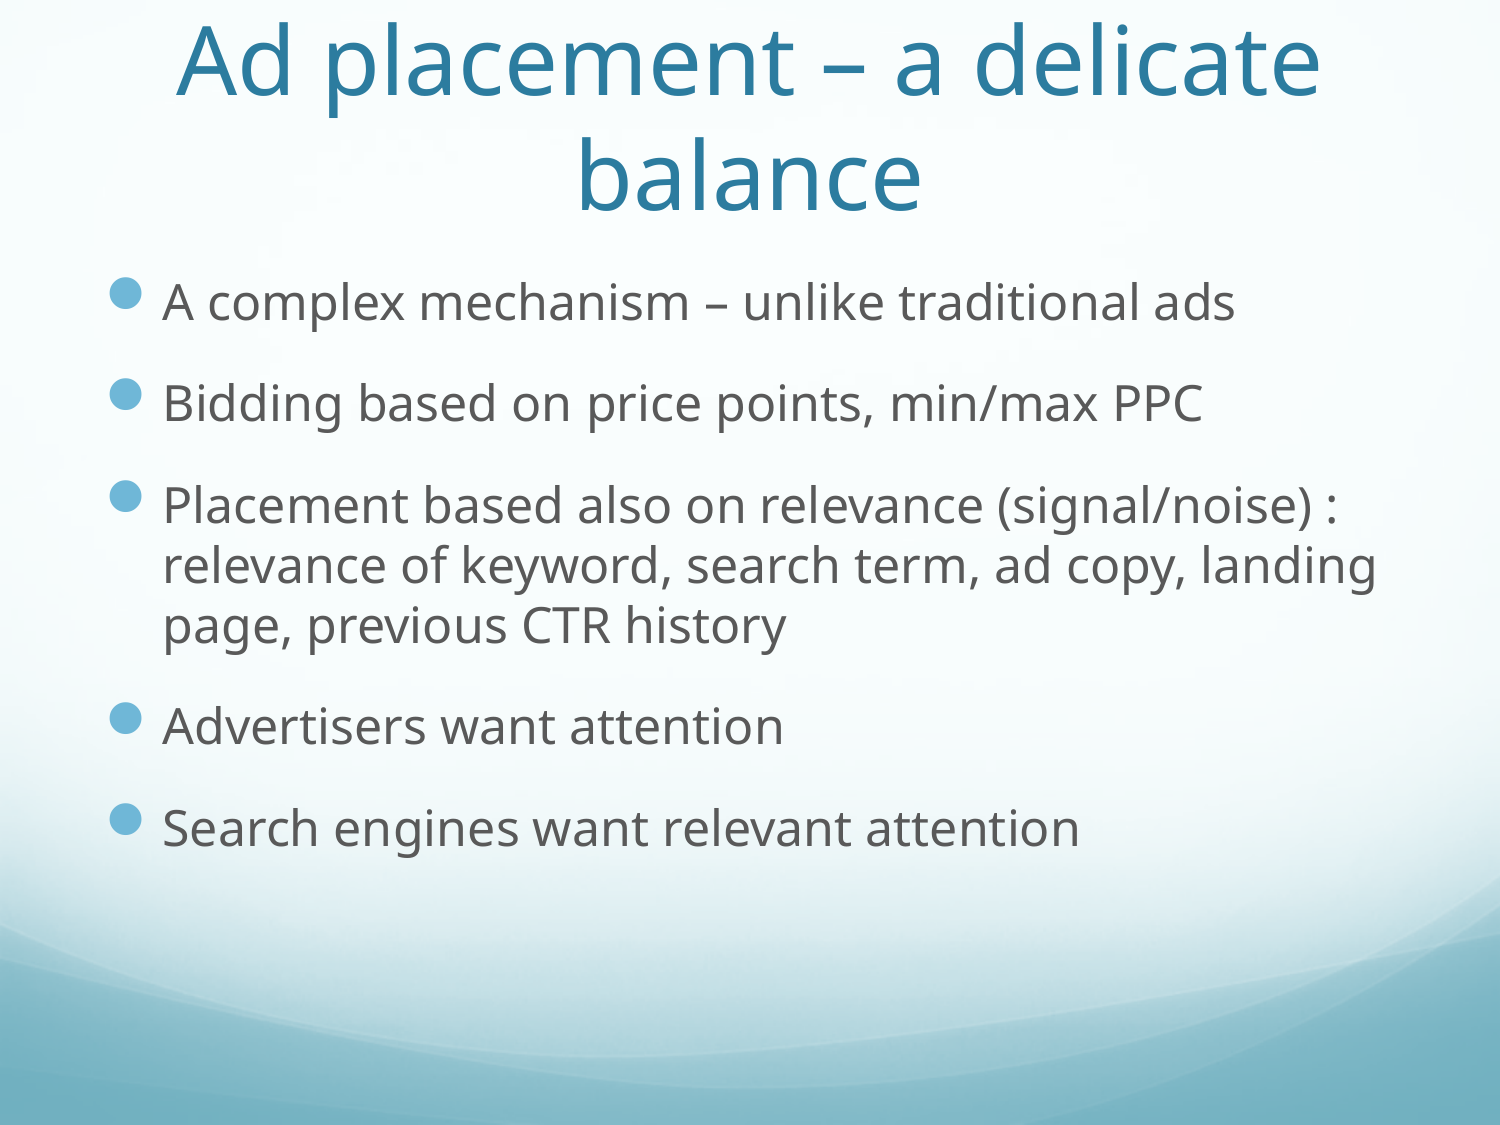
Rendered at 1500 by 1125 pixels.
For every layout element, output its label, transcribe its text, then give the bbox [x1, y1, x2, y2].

list A complex mechanism – unlike traditional ads Bidding based on price points, min/max PPC Placement based also on relevance (signal/noise) : relevance of keyword, search term, ad copy, landing page, previous CTR history Advertisers want attention Search engines want relevant attention [90, 262, 1410, 975]
title Ad placement – a delicate balance [90, 17, 1410, 237]
